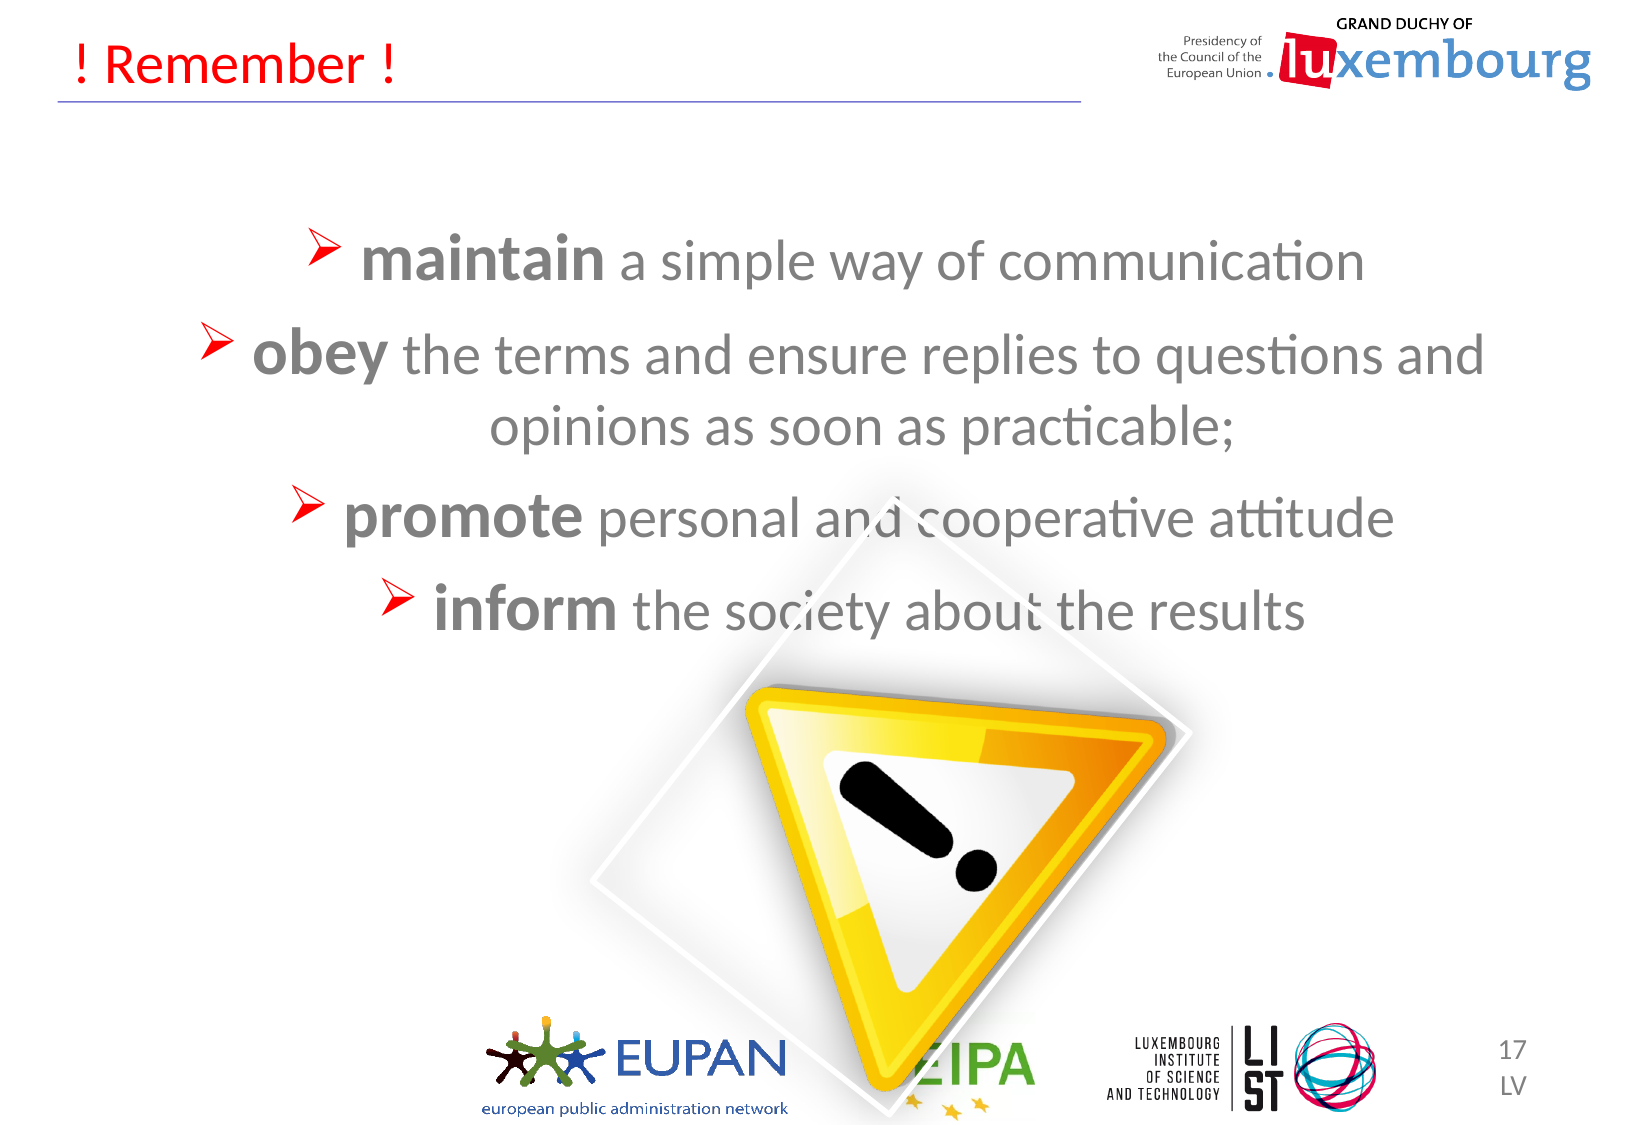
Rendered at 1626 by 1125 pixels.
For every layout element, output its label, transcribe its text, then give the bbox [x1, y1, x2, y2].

picture [482, 1016, 788, 1117]
list maintain a simple way of communication obey the terms and ensure replies to questions and opinions as soon as practicable; promote personal and cooperative attitude inform the society about the results [139, 206, 1544, 622]
picture [598, 504, 1185, 1110]
slide_number 17 LV [1426, 1023, 1543, 1107]
picture [859, 1012, 1035, 1121]
picture [1107, 1023, 1376, 1112]
picture [1158, 18, 1591, 91]
title ! Remember ! [57, 19, 1146, 102]
